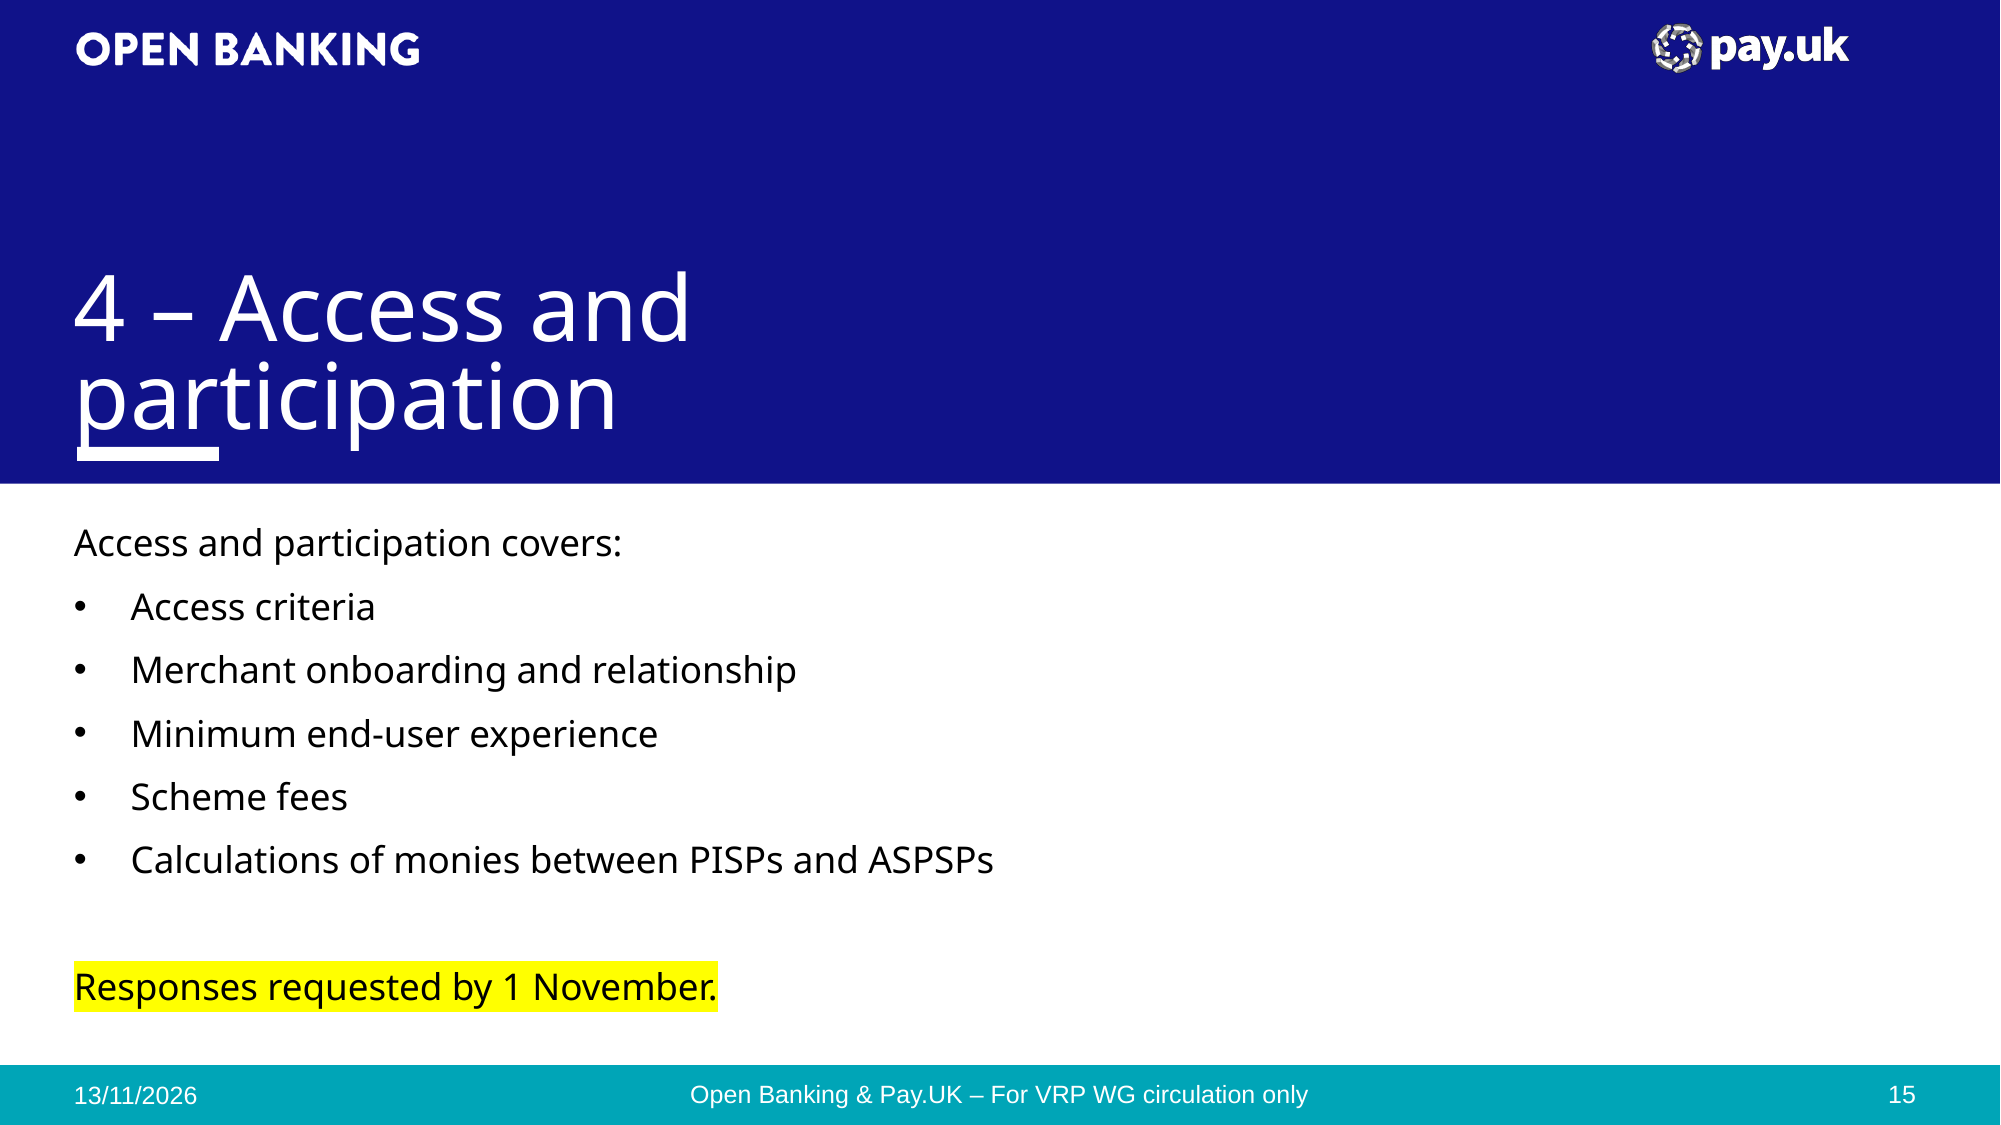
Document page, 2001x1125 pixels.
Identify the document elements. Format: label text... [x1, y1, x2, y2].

picture [43, 0, 452, 97]
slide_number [59, 1065, 509, 1125]
slide_number 15 [1412, 1064, 1932, 1124]
title 4 – Access and participation [59, 163, 1000, 455]
list Access and participation covers: Access criteria Merchant onboarding and relationship Minimum end-user experience Scheme fees Calculations of monies between PISPs and ASPSPs Responses requested by 1 November. [59, 512, 1932, 1017]
footer Open Banking & Pay.UK – For VRP WG circulation only [662, 1064, 1338, 1124]
picture [1644, 12, 1856, 78]
